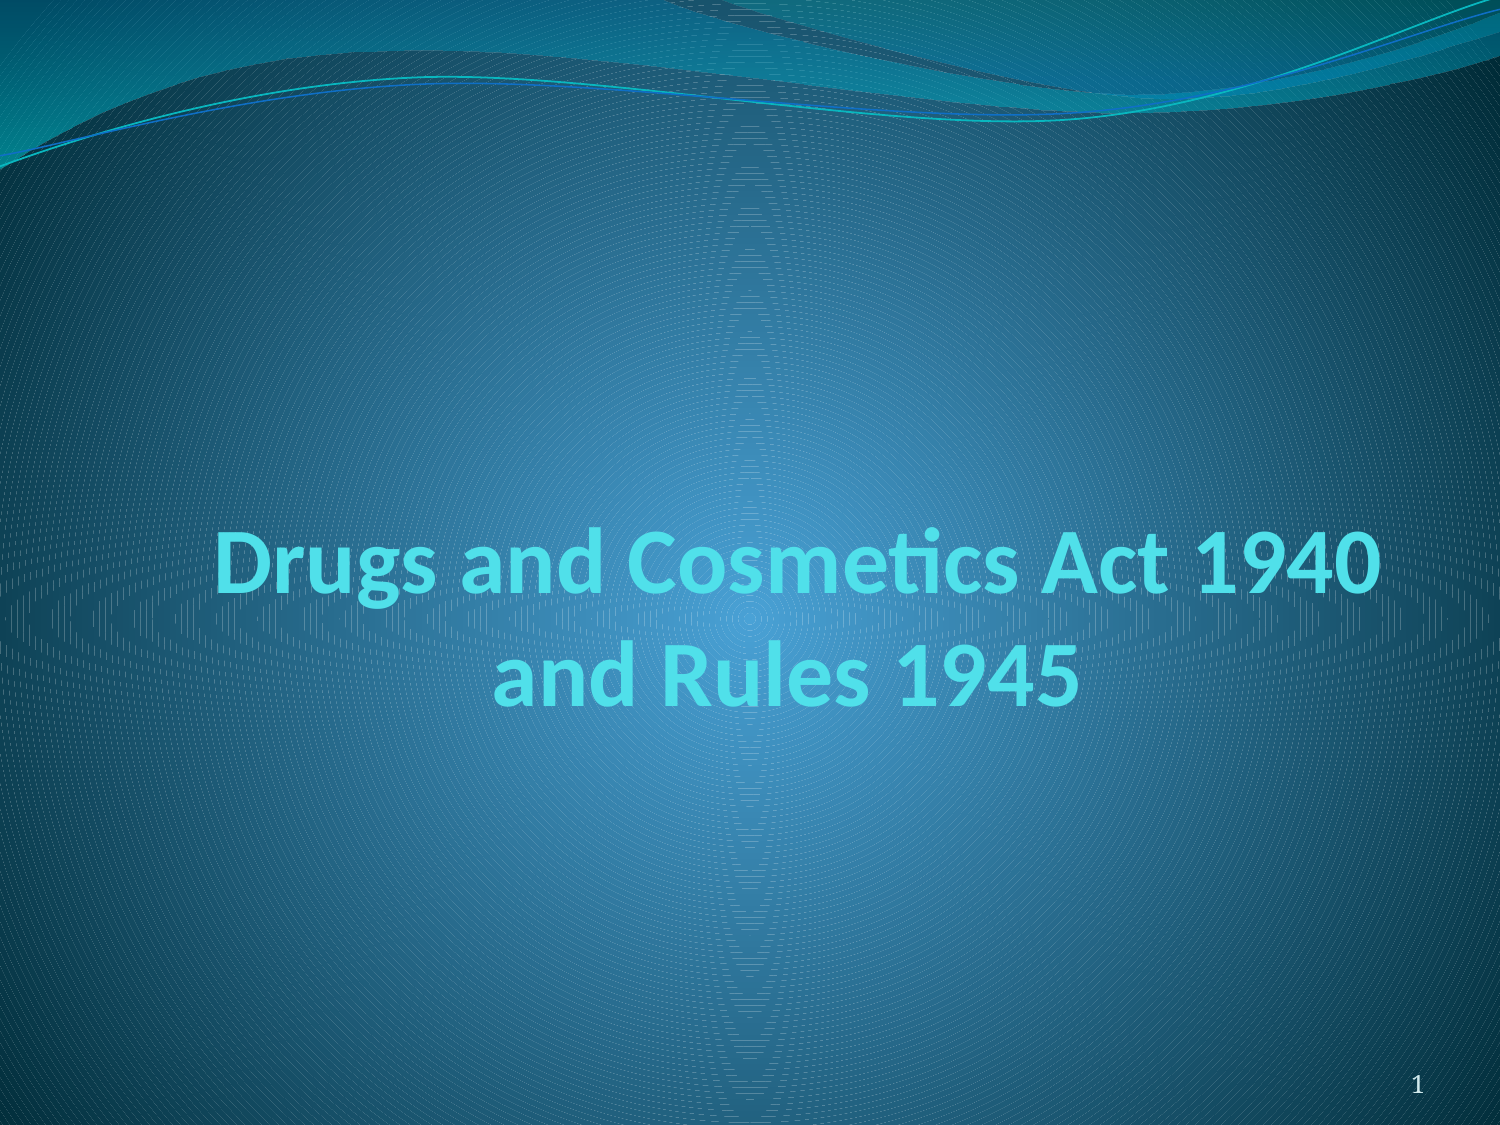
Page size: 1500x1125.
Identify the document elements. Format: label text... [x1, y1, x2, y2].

slide_number 1 [1299, 1042, 1425, 1103]
subtitle [225, 412, 1275, 1088]
title Drugs and Cosmetics Act 1940 and Rules 1945 [162, 112, 1438, 725]
